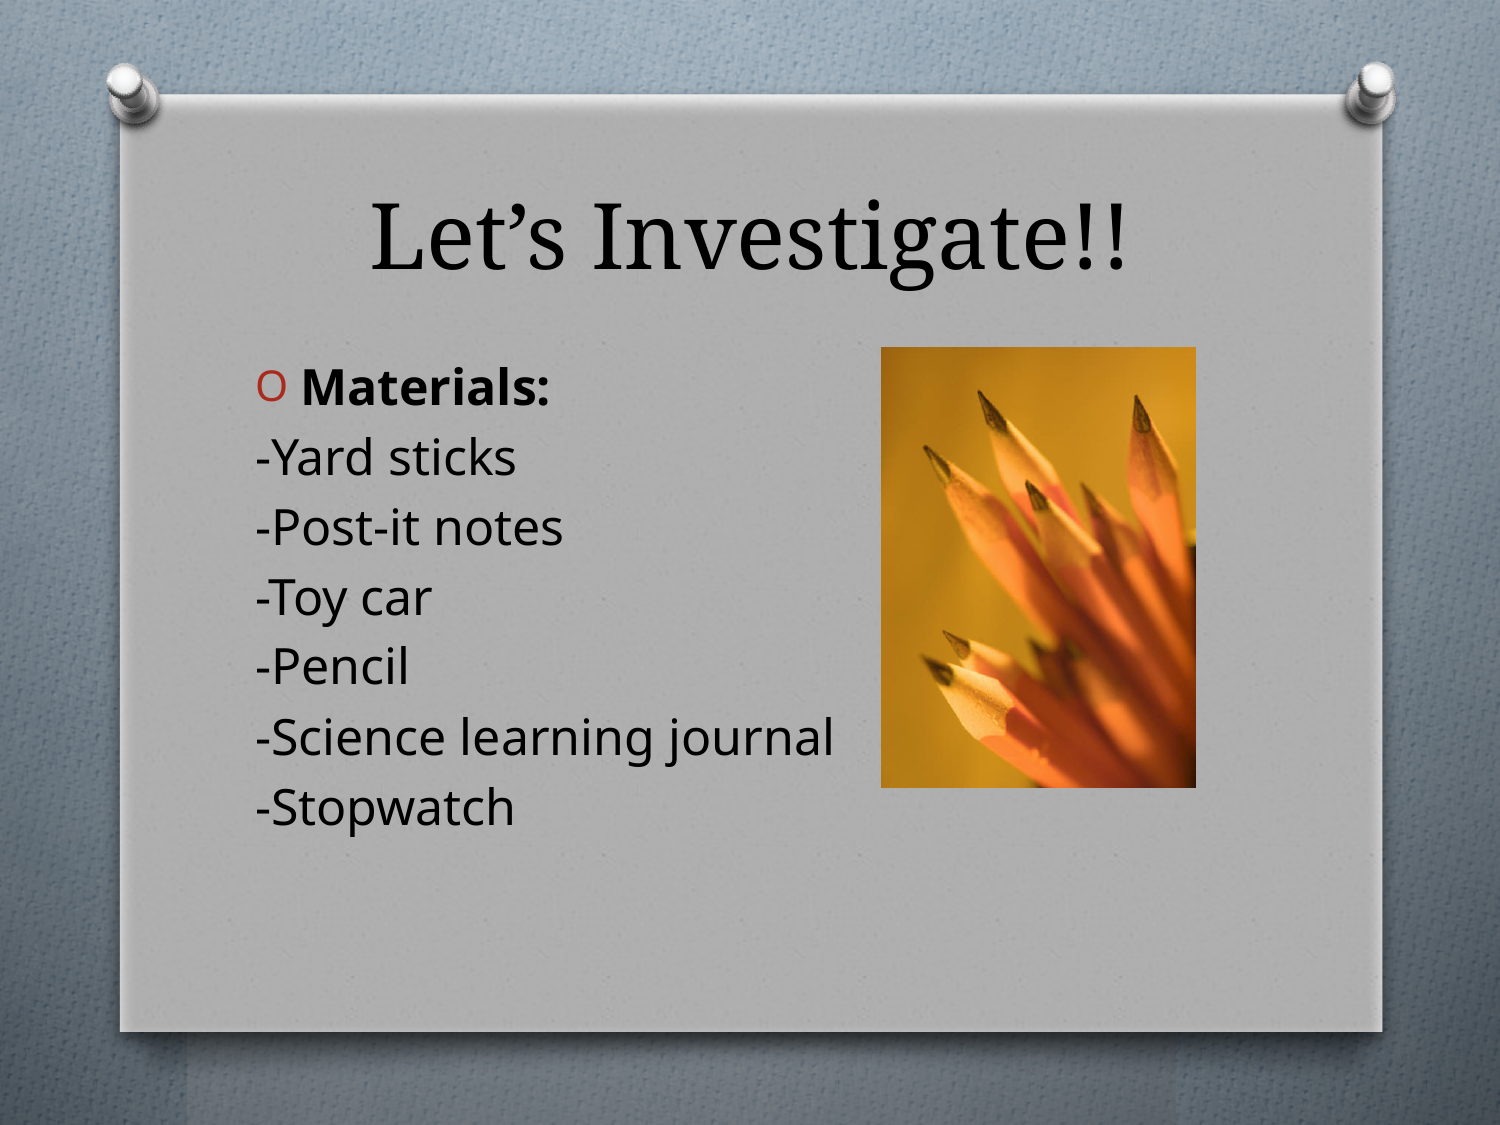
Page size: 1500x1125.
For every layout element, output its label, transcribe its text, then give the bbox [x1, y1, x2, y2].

list Materials: -Yard sticks -Post-it notes -Toy car -Pencil -Science learning journal -Stopwatch [240, 347, 1257, 939]
text_box [335, 799, 367, 860]
picture [75, 29, 198, 153]
picture [1317, 35, 1439, 156]
title Let’s Investigate!! [179, 134, 1323, 332]
picture [881, 347, 1196, 788]
